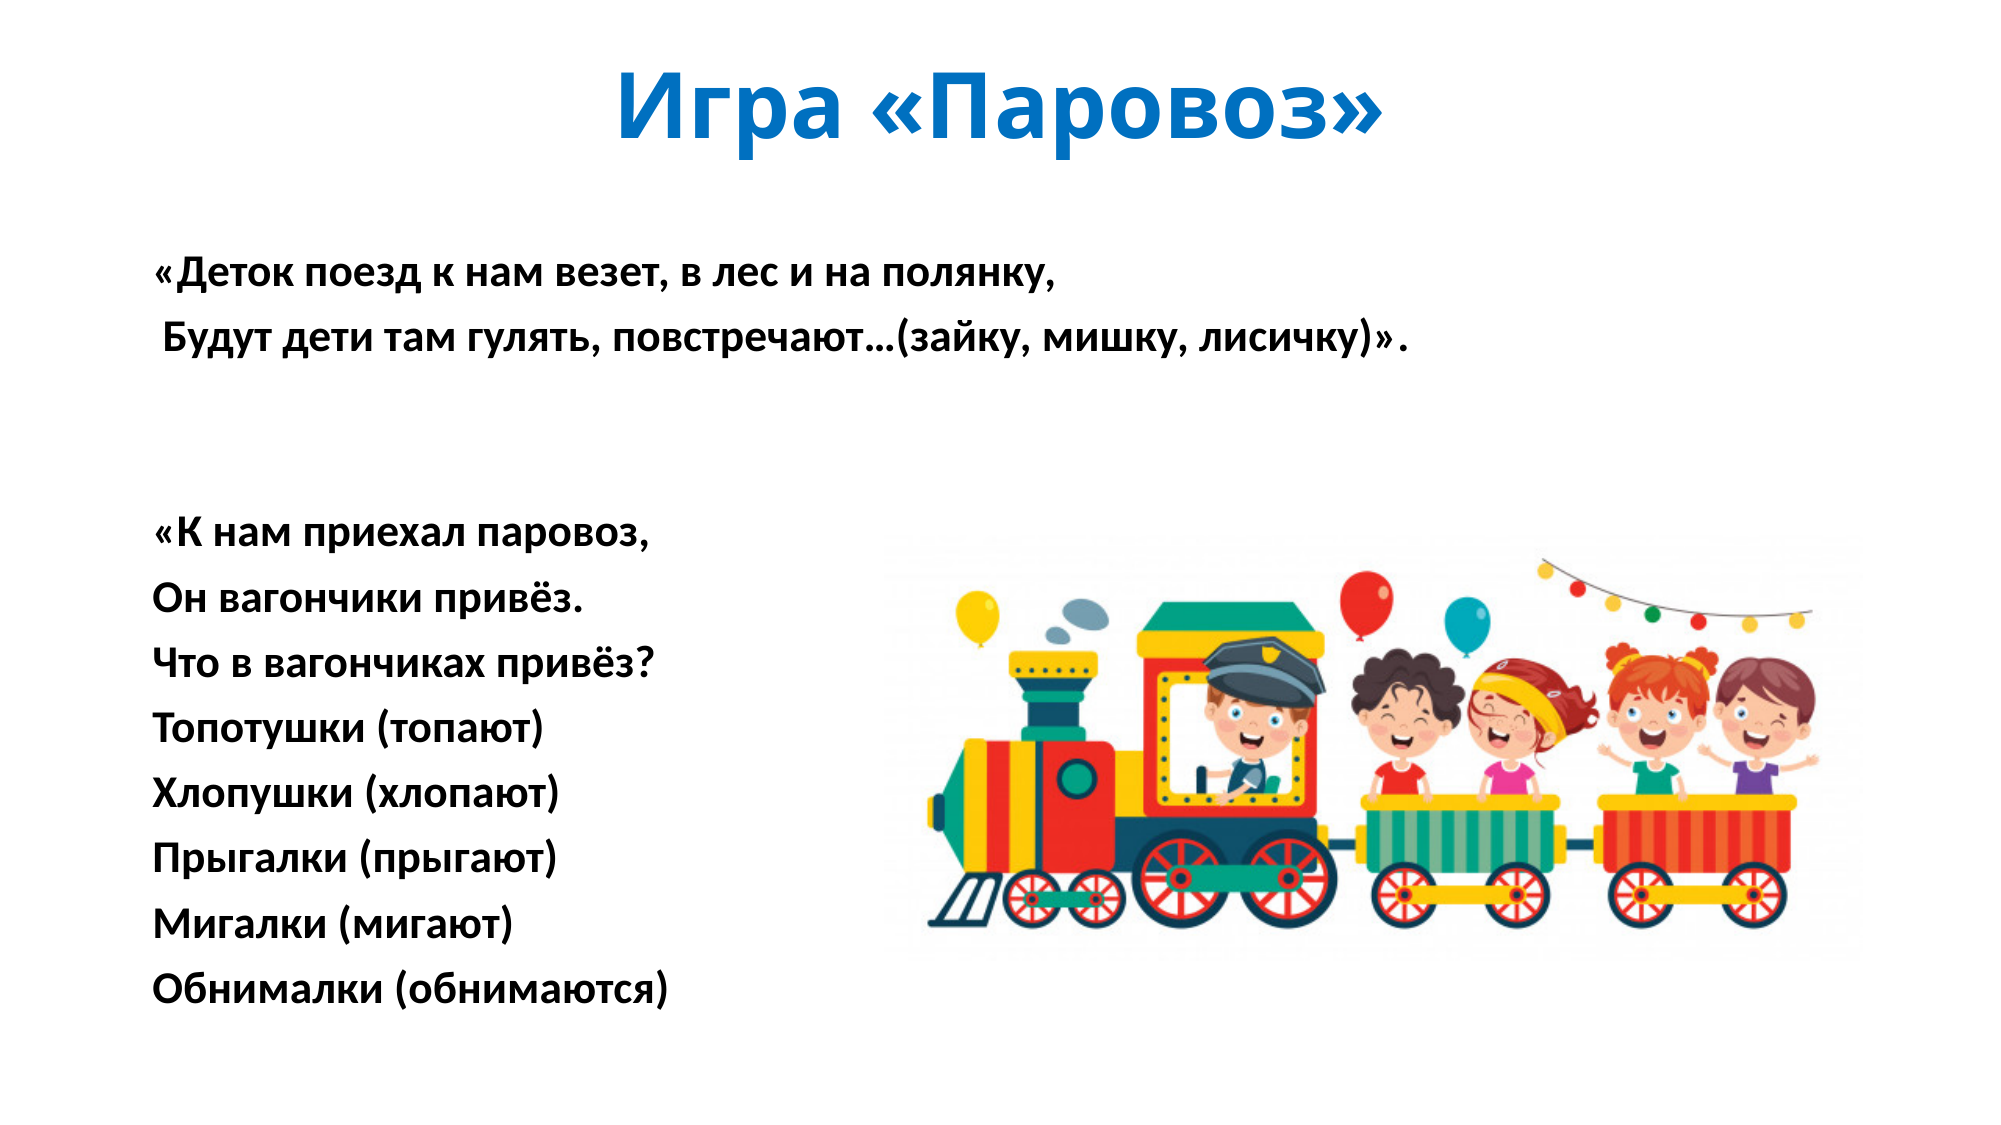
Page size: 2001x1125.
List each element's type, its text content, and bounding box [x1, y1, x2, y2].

picture [884, 535, 1863, 961]
list «Деток поезд к нам везет, в лес и на полянку, Будут дети там гулять, повстречают…(зайку, мишку, лисичку)». «К нам приехал паровоз, Он вагончики привёз. Что в вагончиках привёз? Топотушки (топают) Хлопушки (хлопают) Прыгалки (прыгают) Мигалки (мигают) Обнималки (обнимаются) [137, 239, 1863, 1026]
title Игра «Паровоз» [137, 0, 1863, 218]
